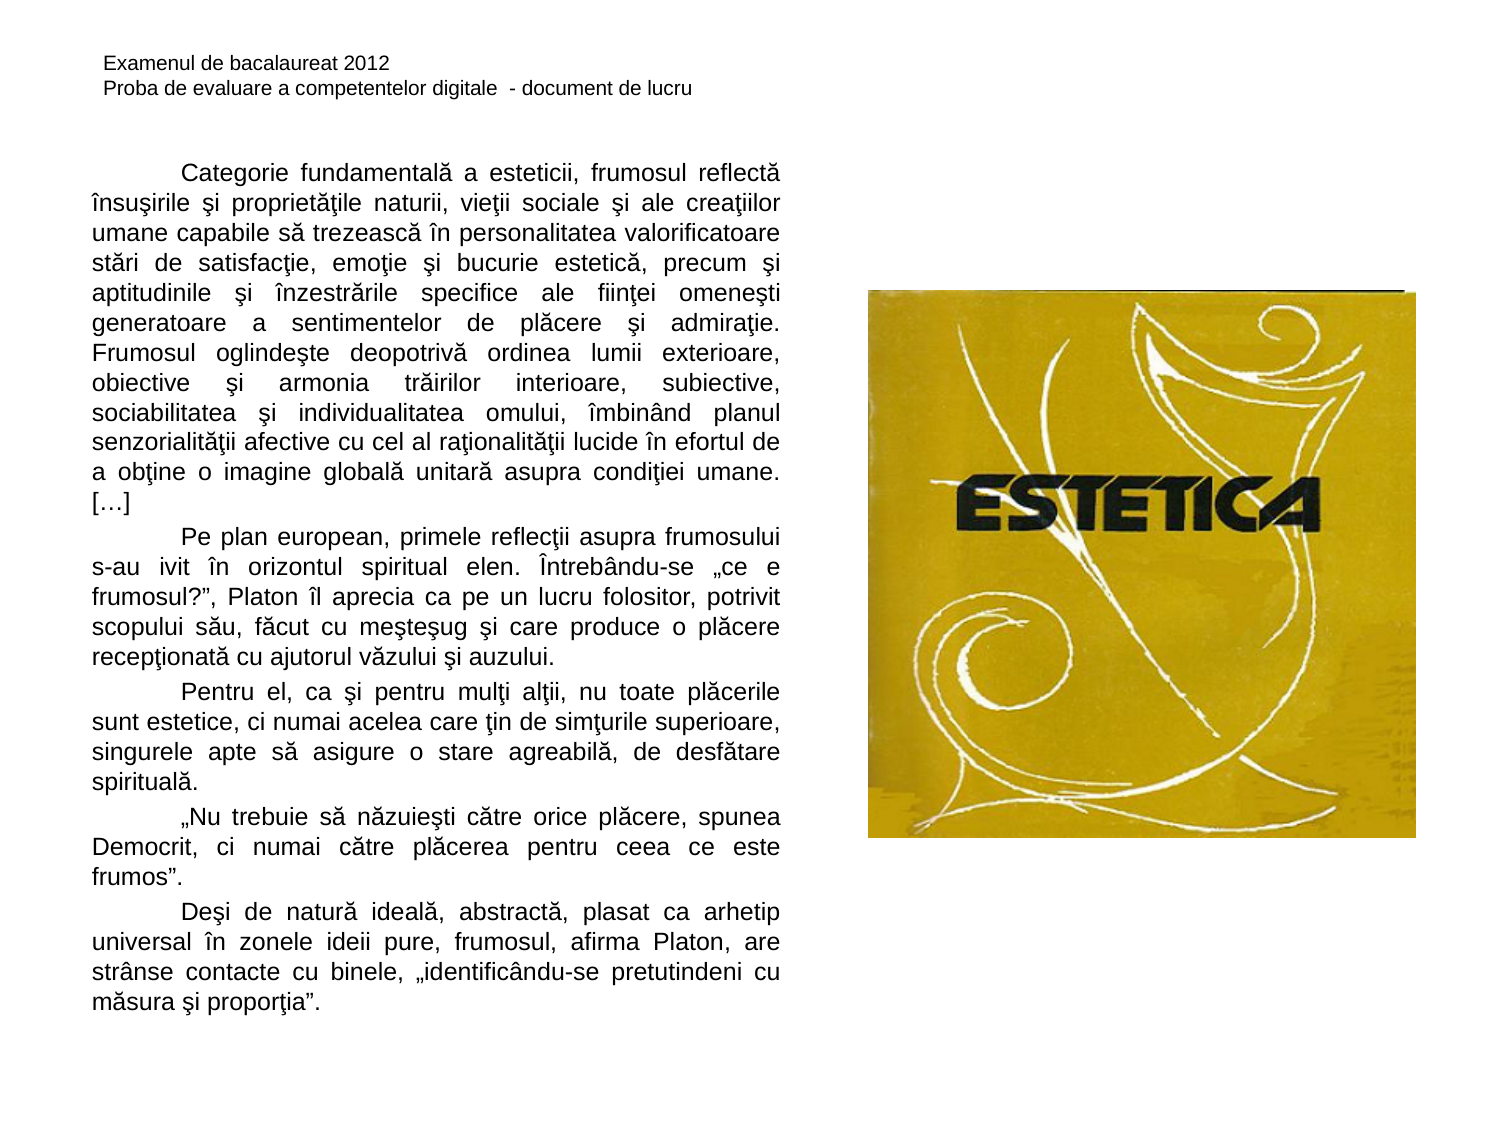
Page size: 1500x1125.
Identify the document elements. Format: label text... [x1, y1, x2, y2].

text_box Examenul de bacalaureat 2012 Proba de evaluare a competentelor digitale - document de lucru [88, 42, 1459, 143]
list Categorie fundamentală a esteticii, frumosul reflectă însuşirile şi proprietăţile naturii, vieţii sociale şi ale creaţiilor umane capabile să trezească în personalitatea valorificatoare stări de satisfacţie, emoţie şi bucurie estetică, precum şi aptitudinile şi înzestrările specifice ale fiinţei omeneşti generatoare a sentimentelor de plăcere şi admiraţie. Frumosul oglindeşte deopotrivă ordinea lumii exterioare, obiective şi armonia trăirilor interioare, subiective, sociabilitatea şi individualitatea omului, îmbinând planul senzorialităţii afective cu cel al raţionalităţii lucide în efortul de a obţine o imagine globală unitară asupra condiţiei umane. […] Pe plan european, primele reflecţii asupra frumosului s-au ivit în orizontul spiritual elen. Întrebându-se „ce e frumosul?”, Platon îl aprecia ca pe un lucru folositor, potrivit scopului său, făcut cu meşteşug şi care produce o plăcere recepţionată cu ajutorul văzului şi auzului. Pentru el, ca şi pentru mulţi alţii, nu toate plăcerile sunt estetice, ci numai acelea care ţin de simţurile superioare, singurele apte să asigure o stare agreabilă, de desfătare spirituală. „Nu trebuie să năzuieşti către orice plăcere, spunea Democrit, ci numai către plăcerea pentru ceea ce este frumos”. Deşi de natură ideală, abstractă, plasat ca arhetip universal în zonele ideii pure, frumosul, afirma Platon, are strânse contacte cu binele, „identificându-se pretutindeni cu măsura şi proporţia”. [76, 148, 798, 1061]
picture [867, 290, 1416, 838]
